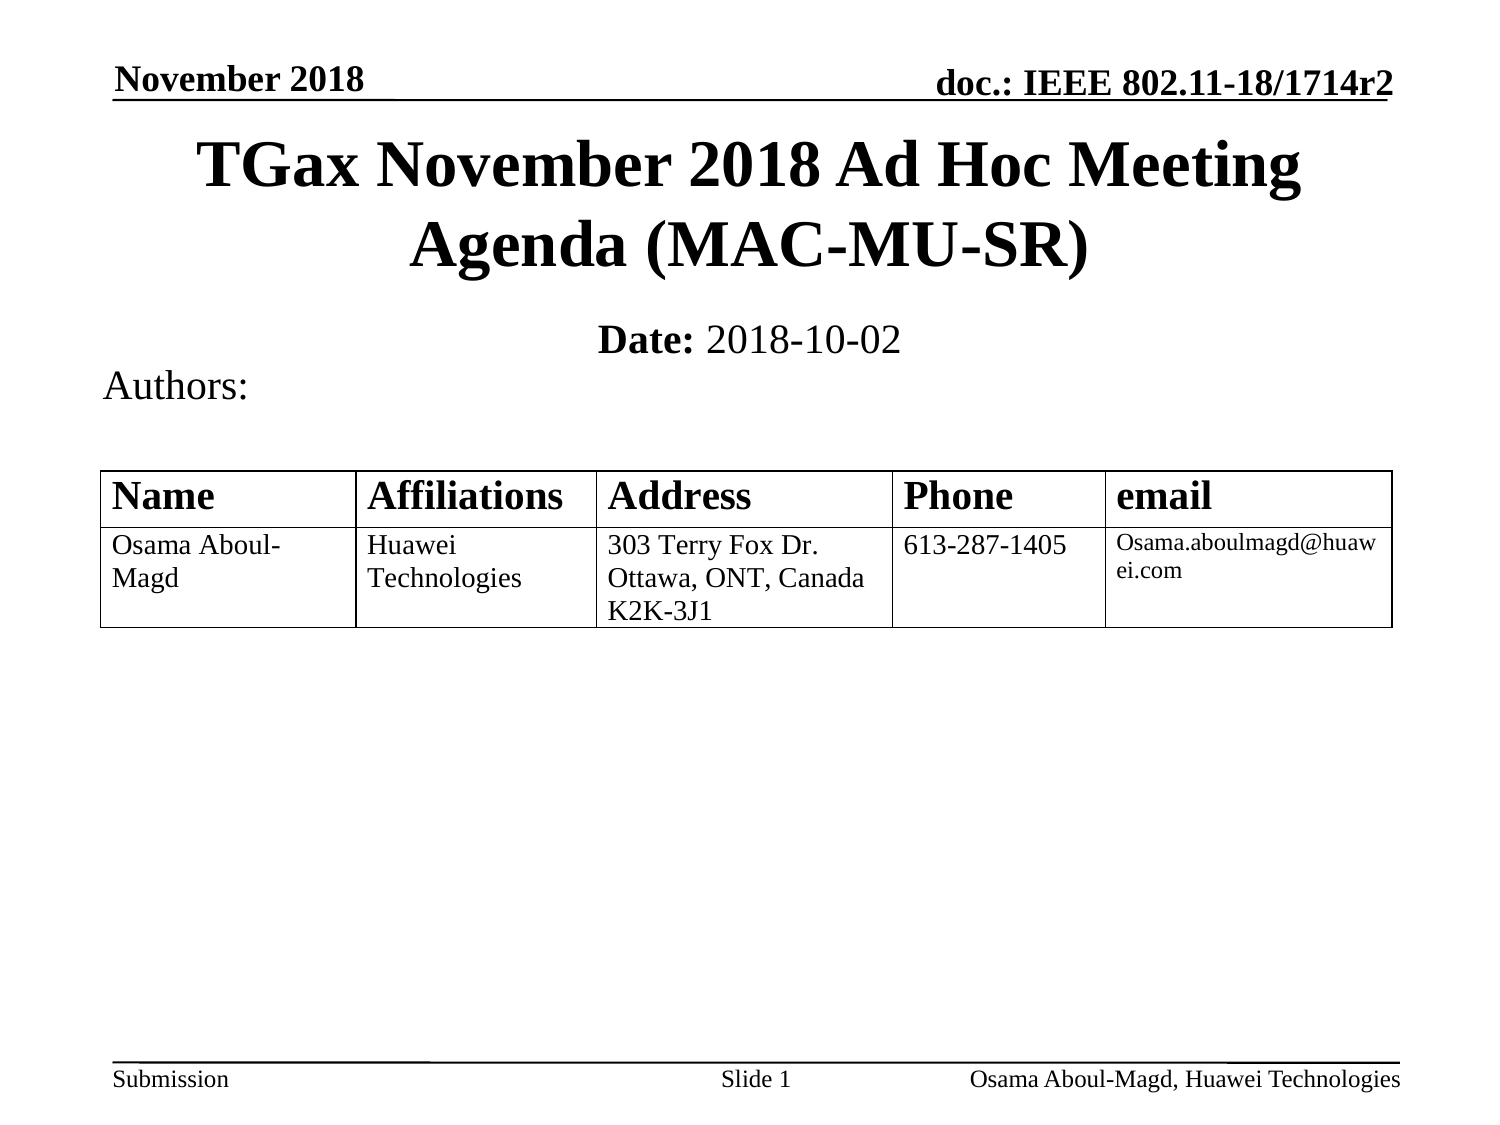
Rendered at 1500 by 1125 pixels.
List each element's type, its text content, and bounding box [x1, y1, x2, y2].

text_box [85, 470, 1423, 884]
footer Osama Aboul-Magd, Huawei Technologies [902, 1061, 1402, 1093]
title TGax November 2018 Ad Hoc Meeting Agenda (MAC-MU-SR) [112, 112, 1388, 288]
list Date: 2018-10-02 [112, 303, 1388, 370]
text_box Authors: [87, 349, 325, 413]
slide_number Slide 1 [712, 1061, 800, 1123]
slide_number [114, 54, 493, 100]
